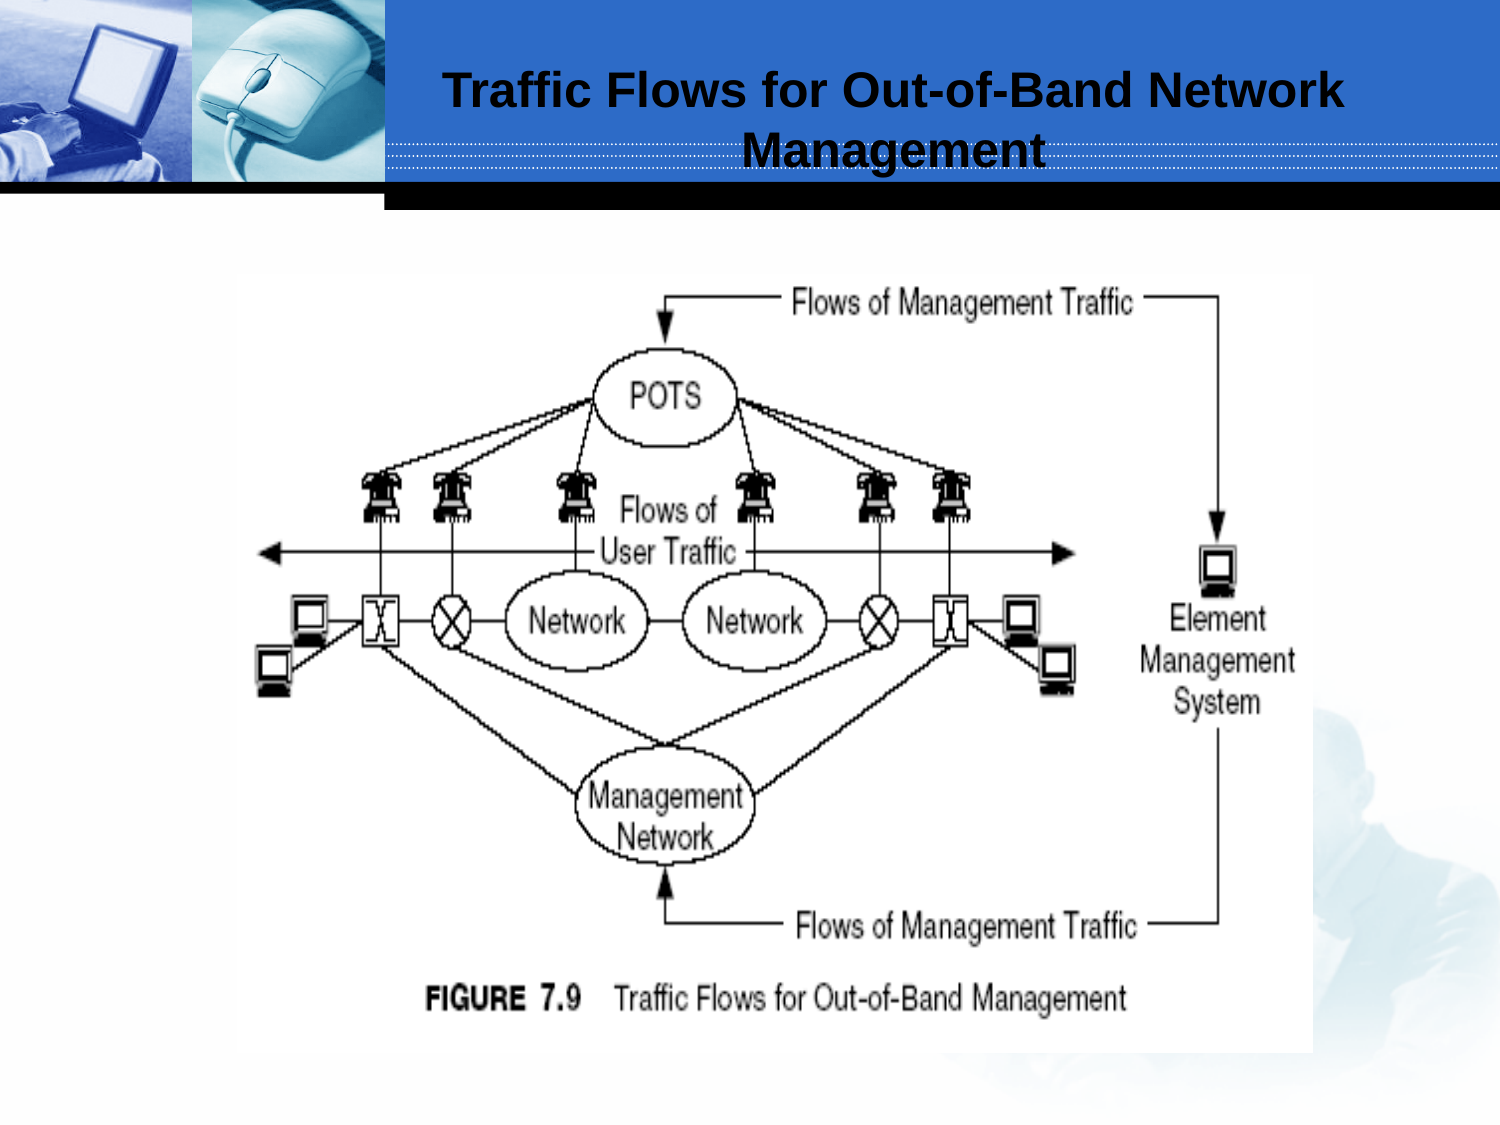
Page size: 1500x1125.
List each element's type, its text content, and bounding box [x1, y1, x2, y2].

picture [0, 0, 385, 181]
title Traffic Flows for Out-of-Band Network Management [312, 50, 1475, 253]
picture [0, 194, 1500, 1125]
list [237, 274, 1313, 1053]
